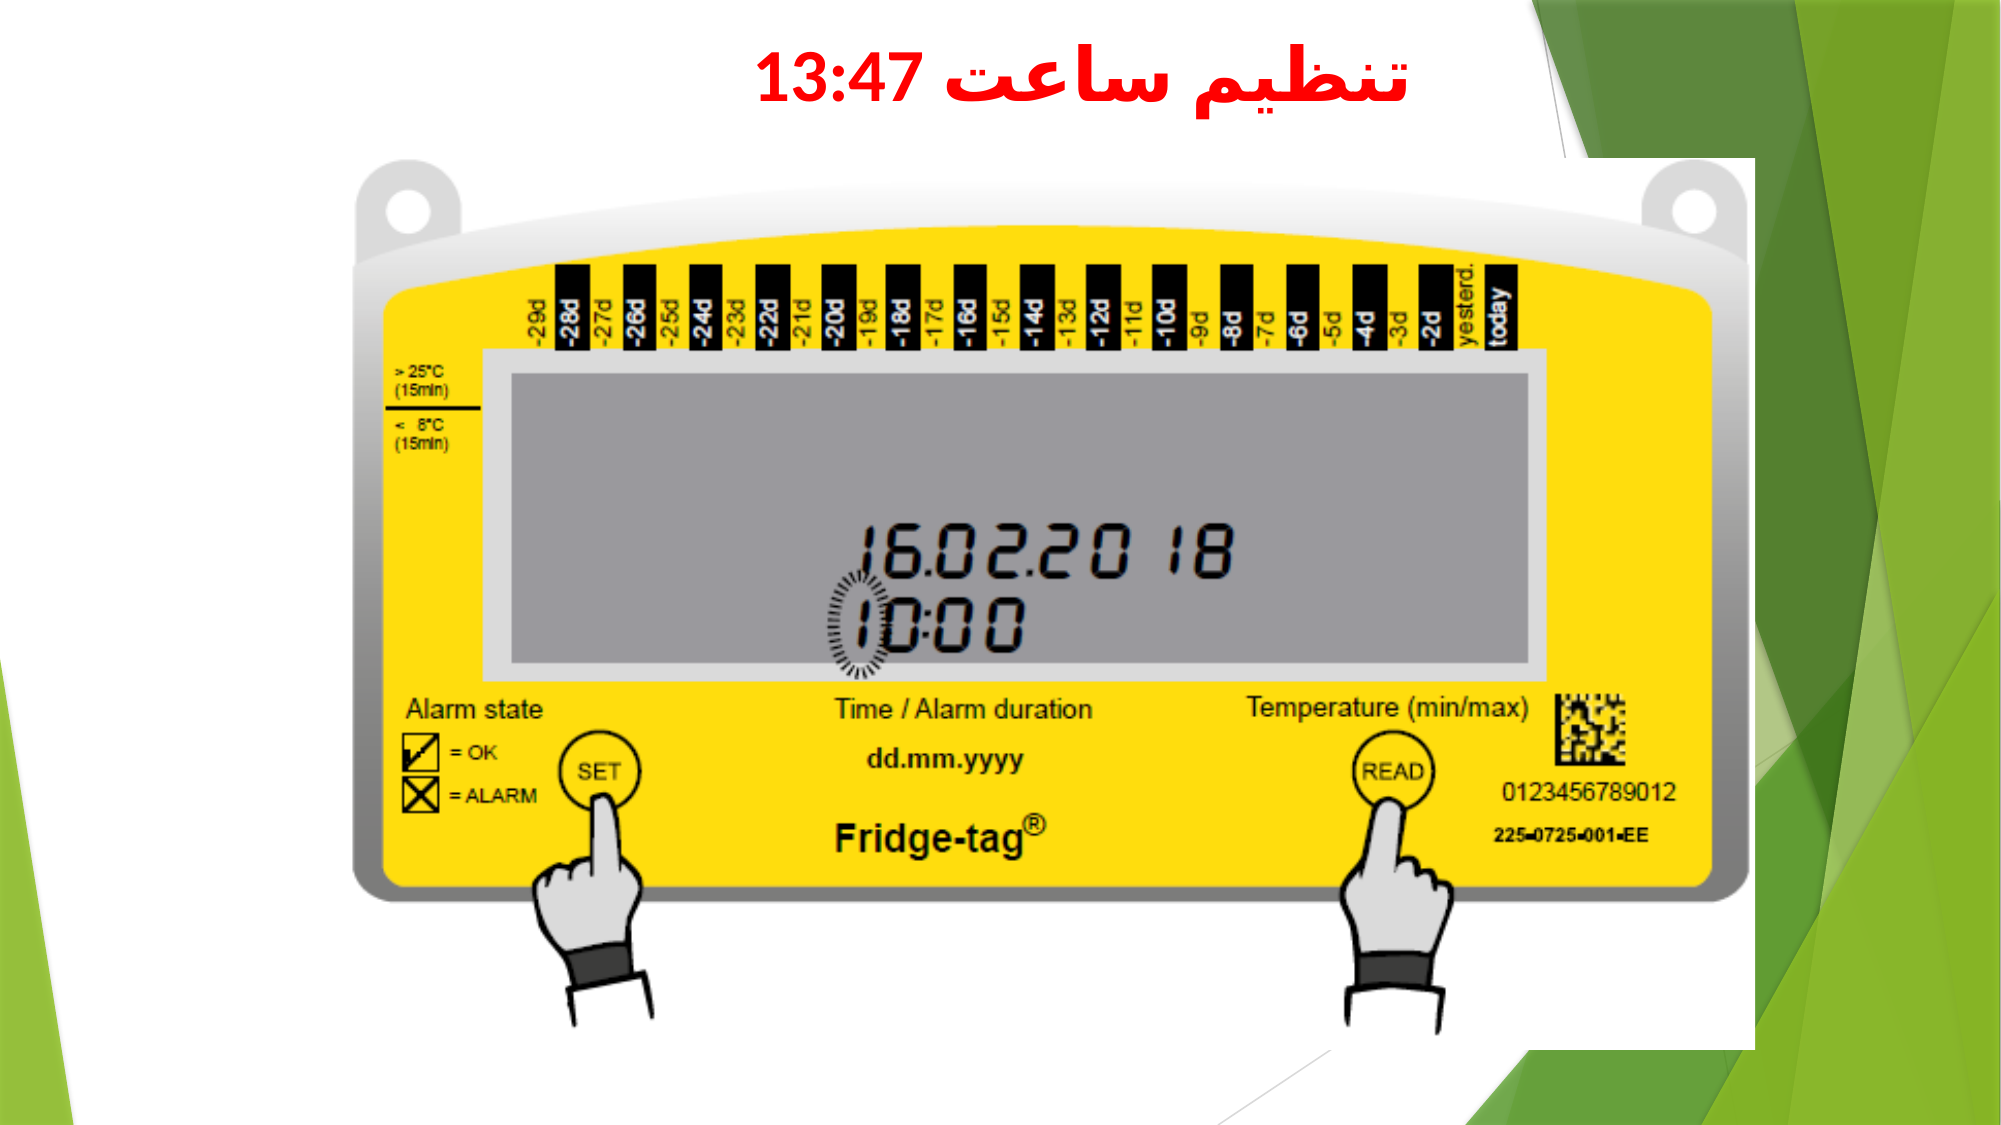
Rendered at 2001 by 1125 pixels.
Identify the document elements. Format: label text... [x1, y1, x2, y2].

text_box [350, 157, 1756, 1076]
title تنظیم ساعت 13:47 [351, 19, 1814, 159]
